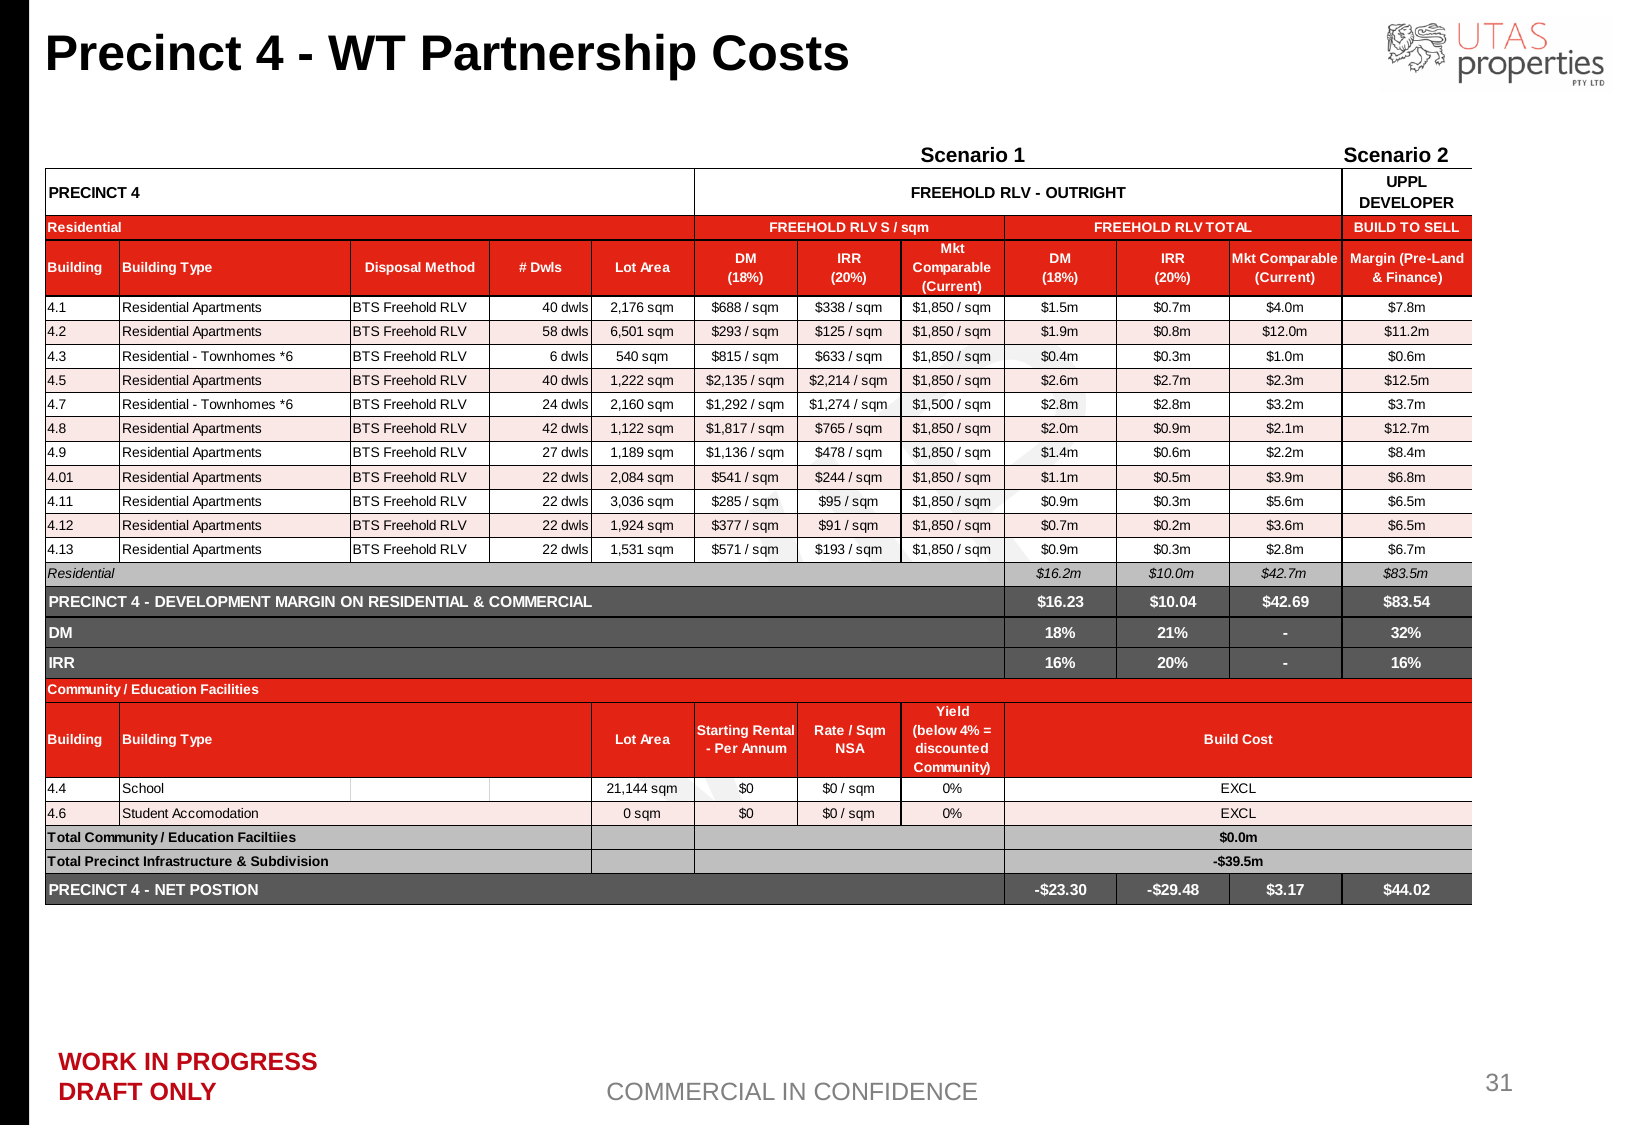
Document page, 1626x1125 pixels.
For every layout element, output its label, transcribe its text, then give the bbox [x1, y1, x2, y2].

picture [44, 167, 1473, 906]
text_box Scenario 2 [1343, 141, 1602, 167]
text_box WORK IN PROGRESS DRAFT ONLY [58, 1045, 377, 1106]
picture [1380, 16, 1614, 93]
text_box Scenario 1 [920, 141, 1179, 167]
title Precinct 4 - WT Partnership Costs [44, 27, 1380, 82]
